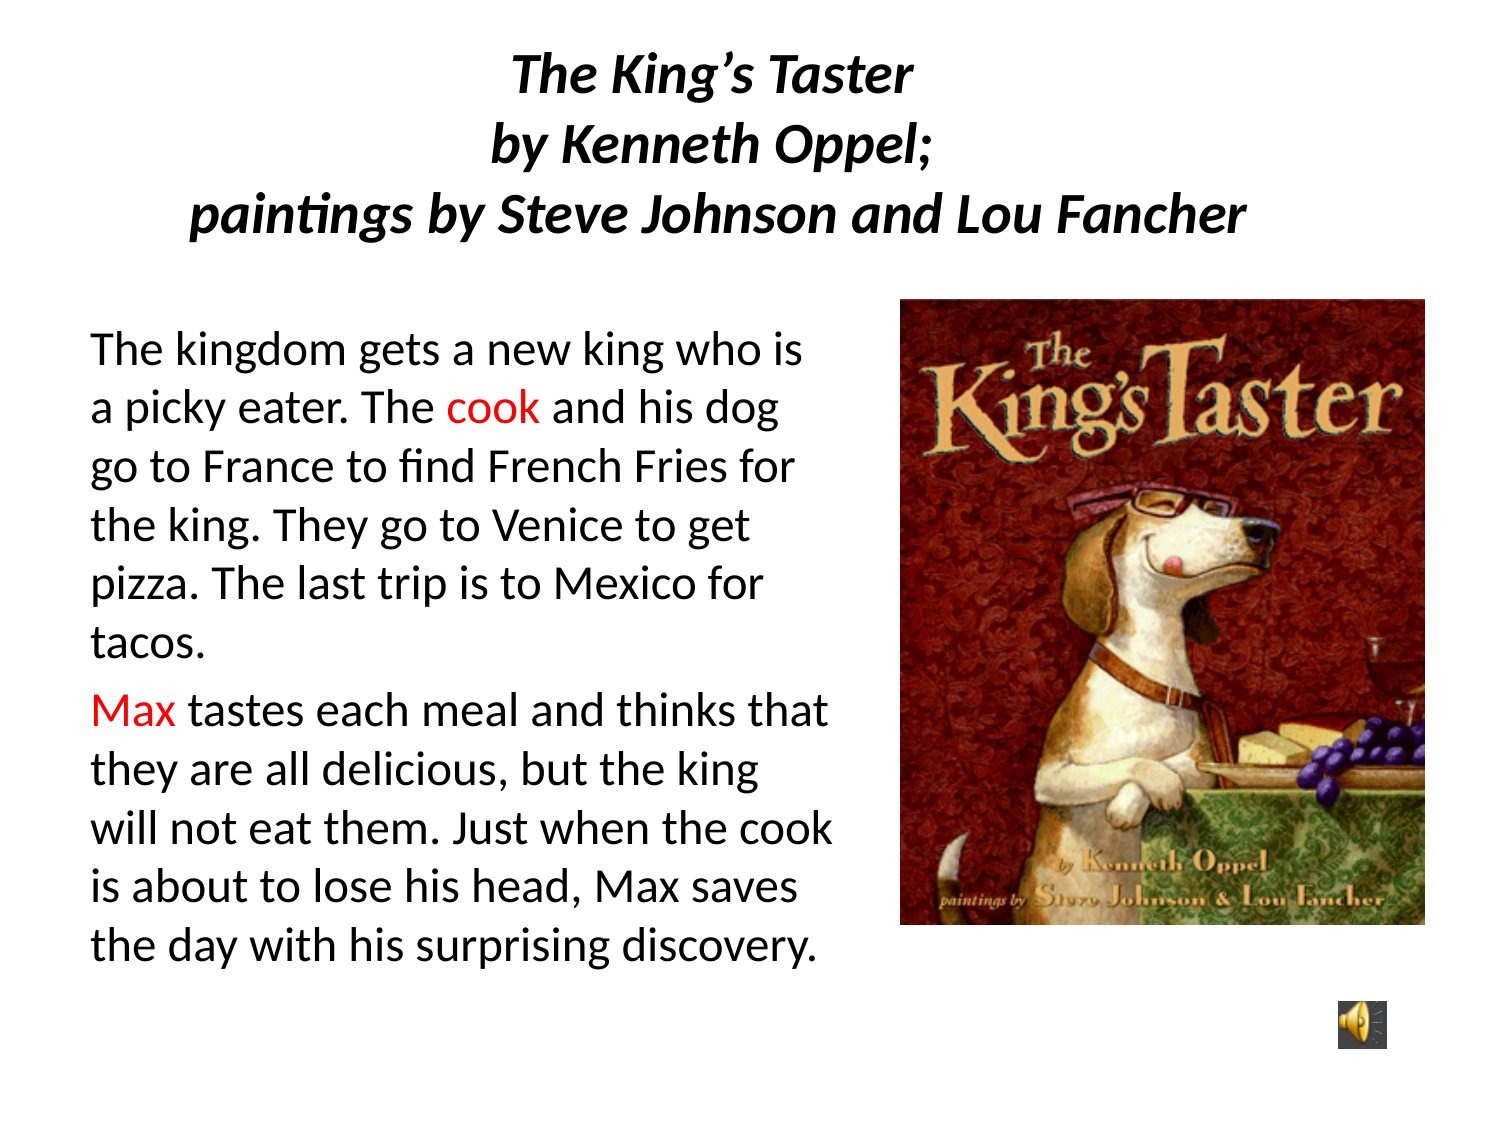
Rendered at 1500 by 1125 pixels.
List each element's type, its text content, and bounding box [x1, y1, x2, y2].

list The kingdom gets a new king who is a picky eater. The cook and his dog go to France to find French Fries for the king. They go to Venice to get pizza. The last trip is to Mexico for tacos. Max tastes each meal and thinks that they are all delicious, but the king will not eat them. Just when the cook is about to lose his head, Max saves the day with his surprising discovery. [75, 235, 850, 1005]
picture [1337, 999, 1388, 1051]
title The King’s Taster by Kenneth Oppel; paintings by Steve Johnson and Lou Fancher [75, 62, 1363, 254]
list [899, 299, 1425, 926]
